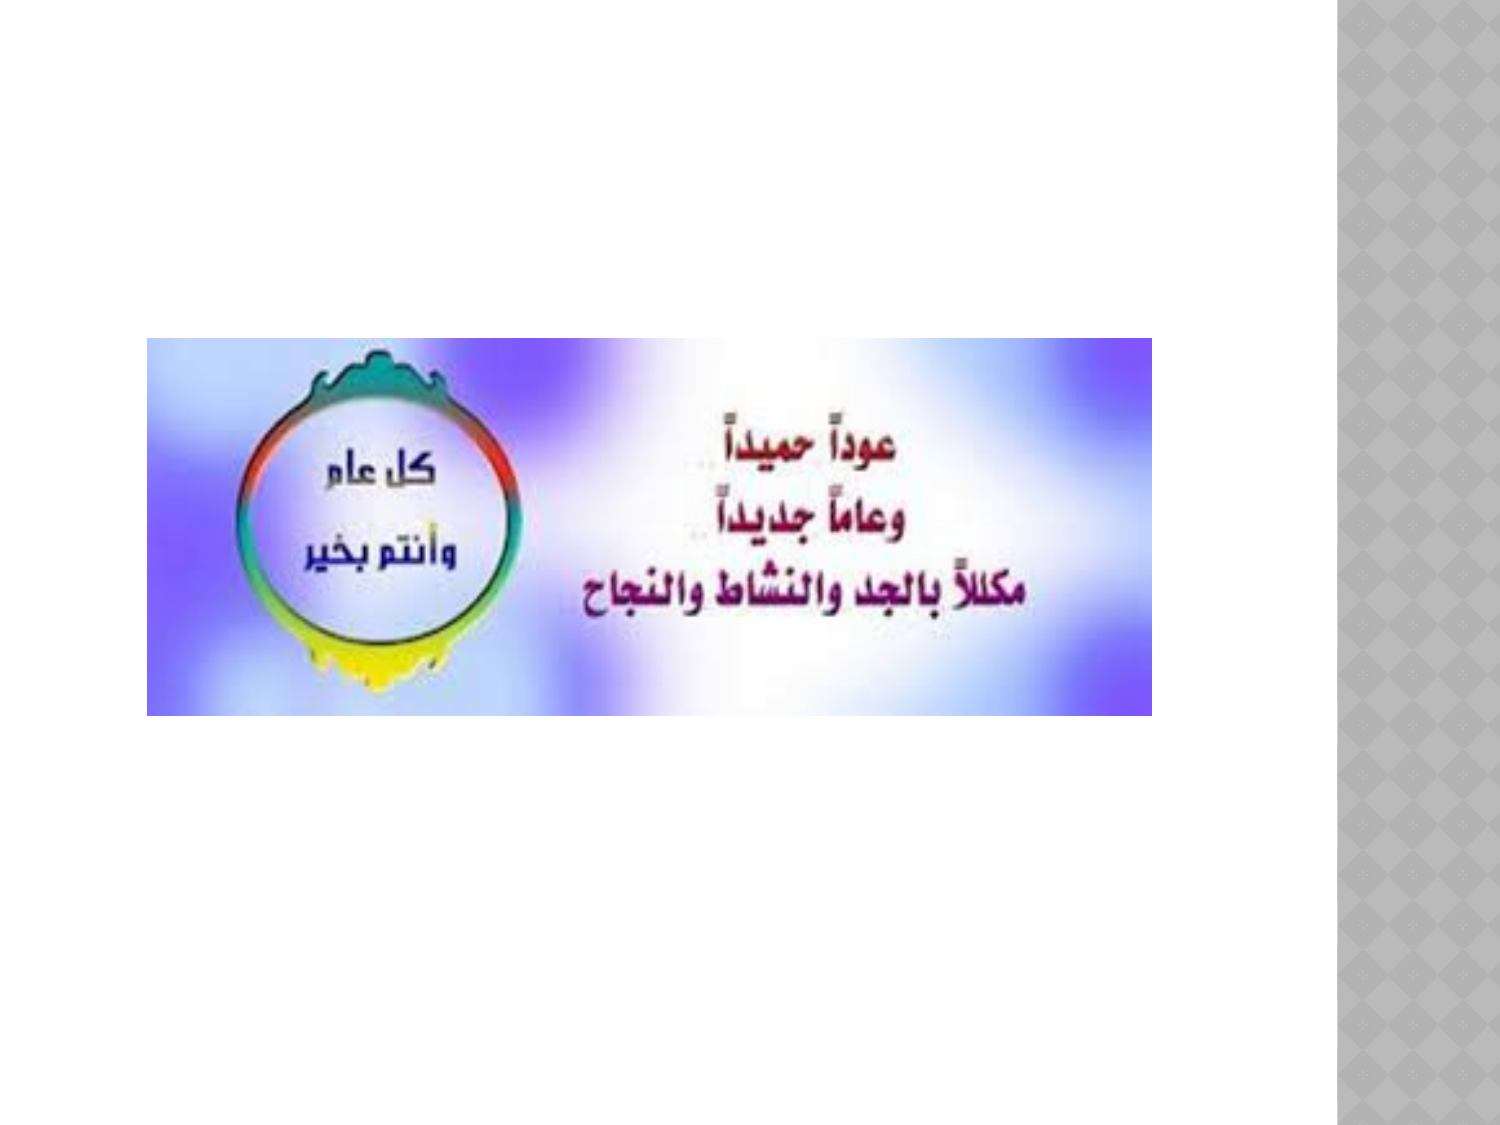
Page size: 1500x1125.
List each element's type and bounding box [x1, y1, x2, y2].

list [147, 337, 1152, 717]
